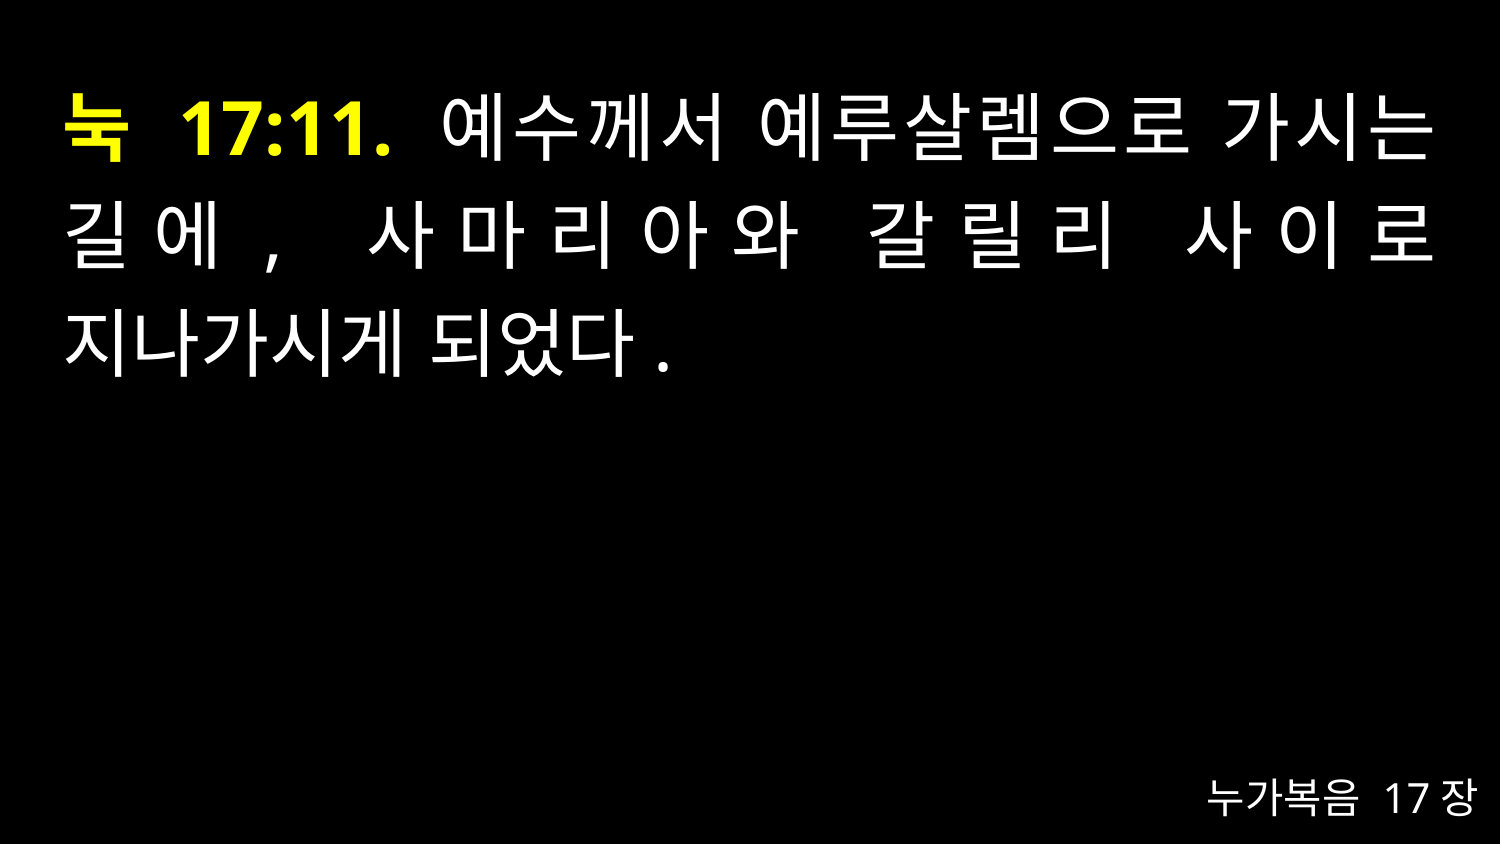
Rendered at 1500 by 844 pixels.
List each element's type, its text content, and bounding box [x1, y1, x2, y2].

subtitle 누가복음 17장 [916, 770, 1500, 844]
title 눅 17:11. 예수께서 예루살렘으로 가시는 길에, 사마리아와 갈릴리 사이로 지나가시게 되었다. [0, 0, 1500, 844]
